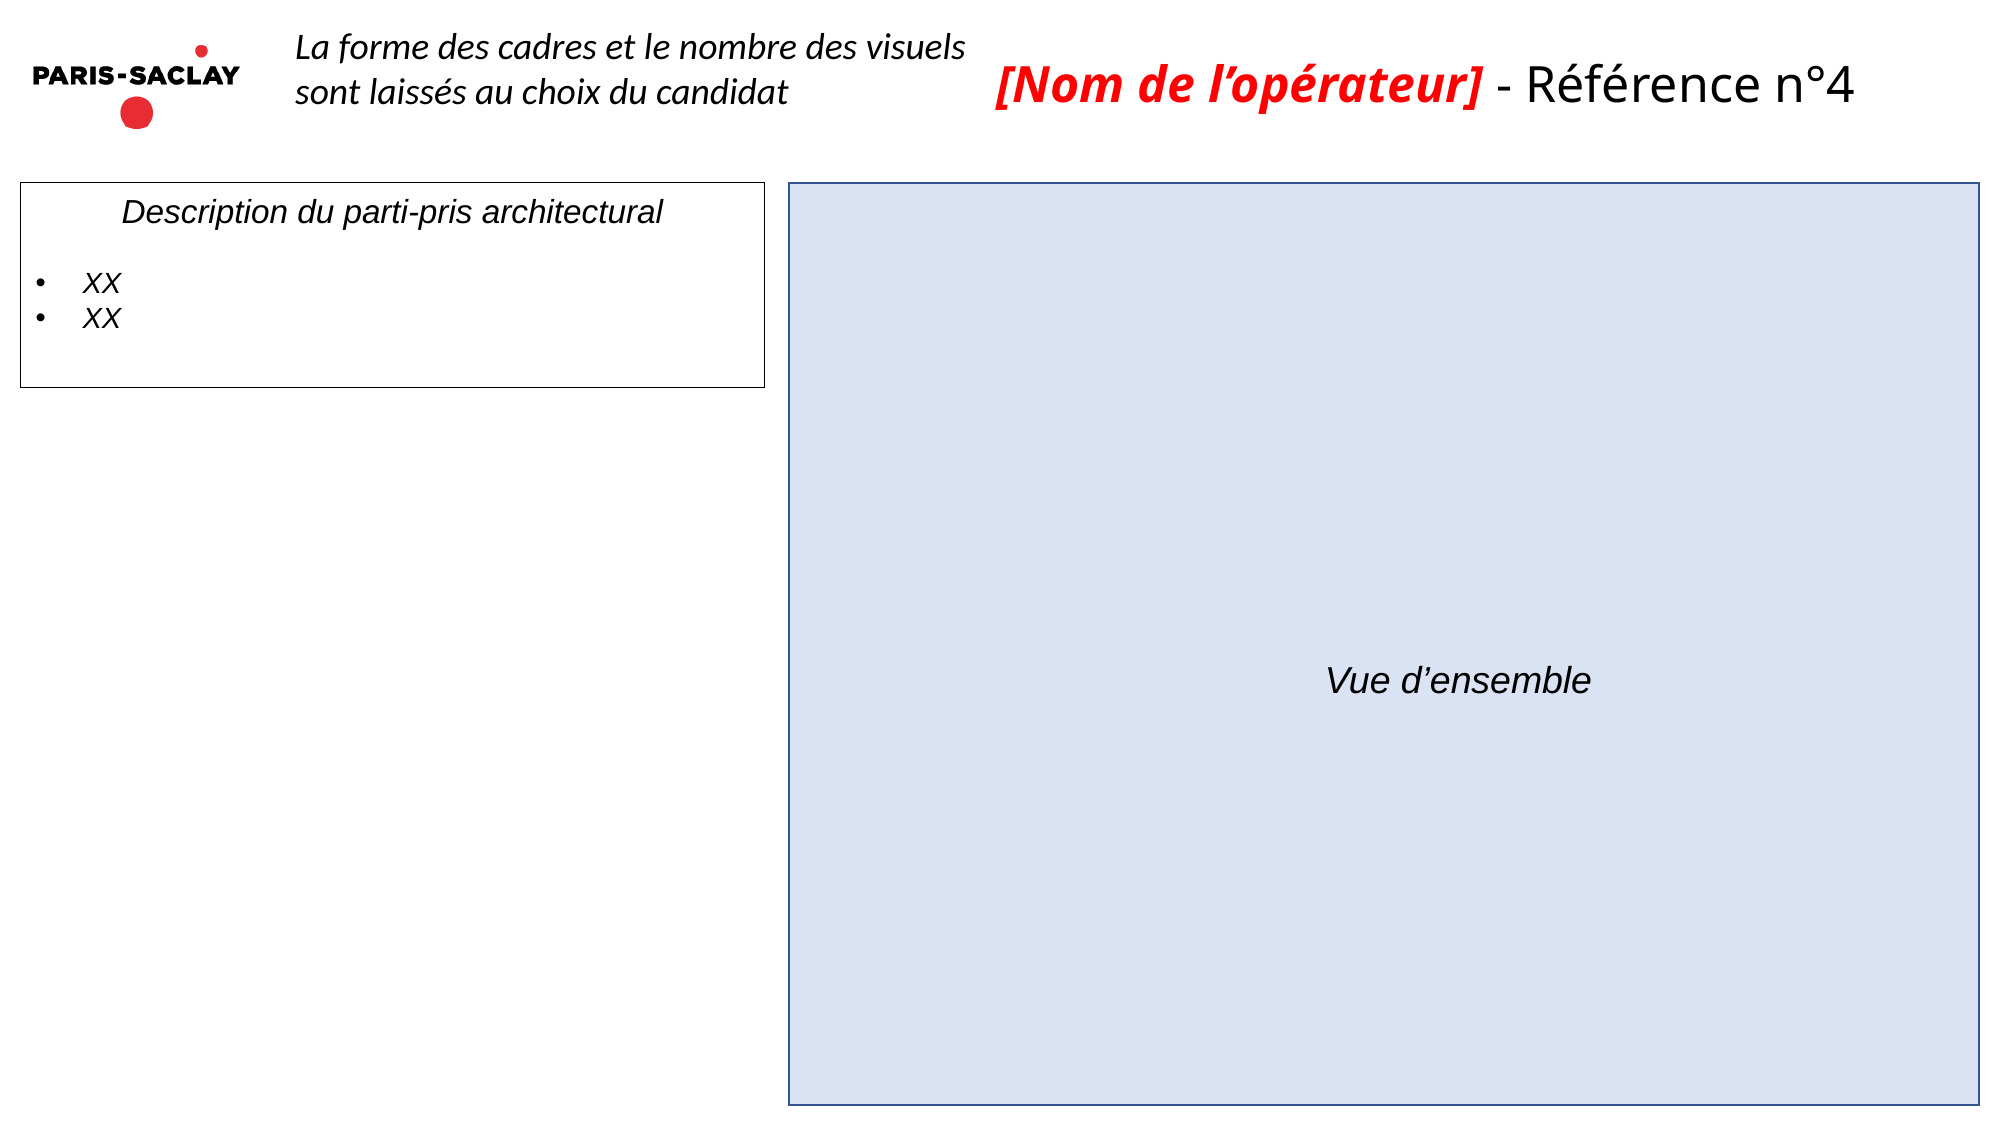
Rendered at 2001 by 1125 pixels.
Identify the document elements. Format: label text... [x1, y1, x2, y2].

text_box Description du parti-pris architectural XX XX [20, 182, 765, 388]
text_box [788, 182, 1980, 1106]
picture [0, 18, 273, 155]
text_box La forme des cadres et le nombre des visuels sont laissés au choix du candidat [280, 14, 1683, 120]
text_box Vue d’ensemble [1310, 648, 1711, 709]
text_box [Nom de l’opérateur] - Référence n°4 [981, 44, 2000, 120]
